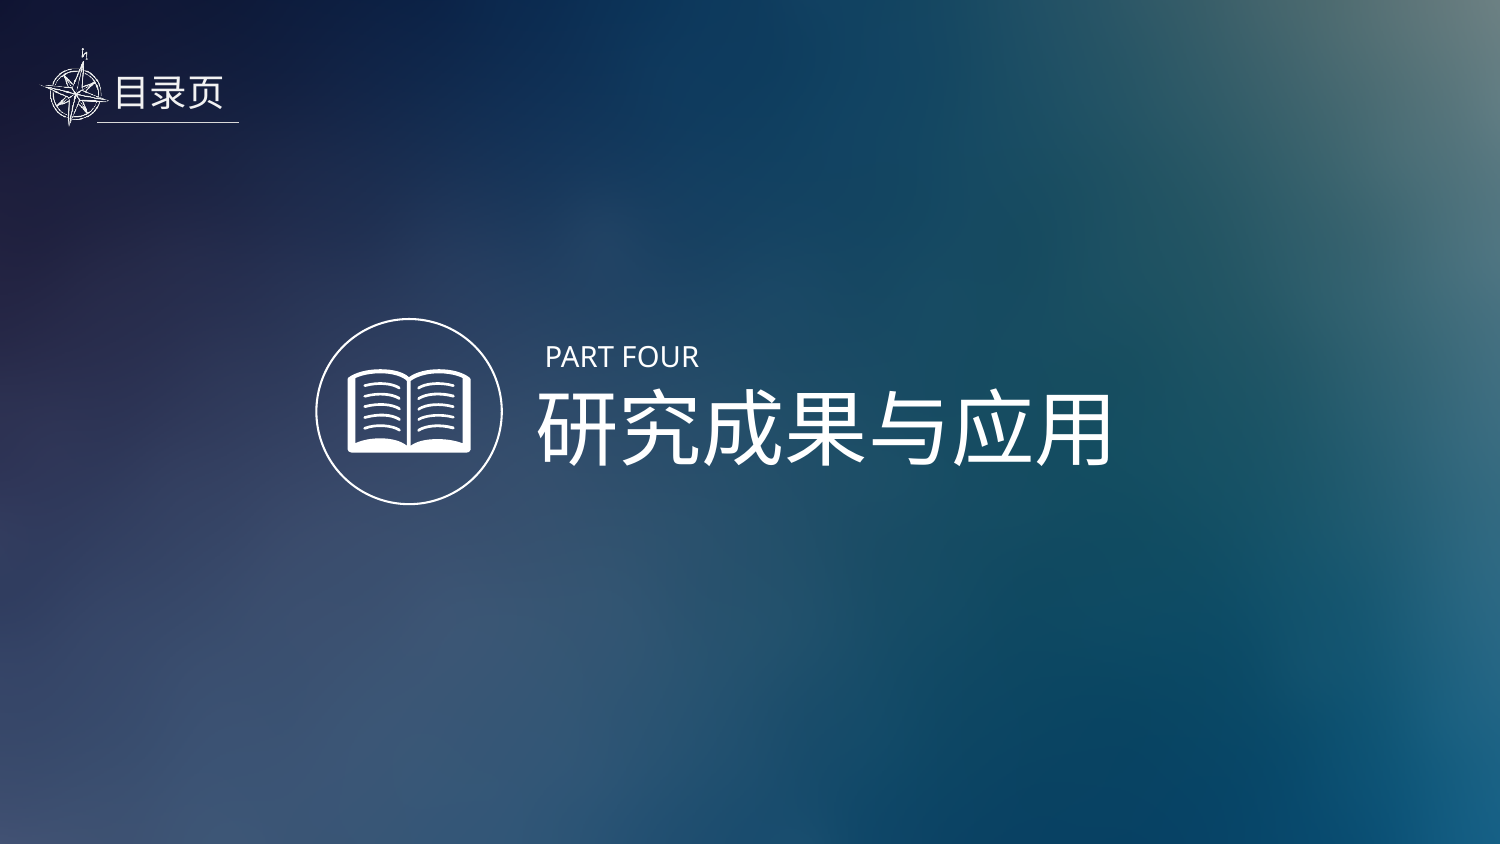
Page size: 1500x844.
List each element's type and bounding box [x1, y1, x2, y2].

text_box [502, 331, 1184, 486]
picture [0, 0, 1500, 844]
text_box [38, 48, 263, 127]
text_box [316, 318, 502, 505]
